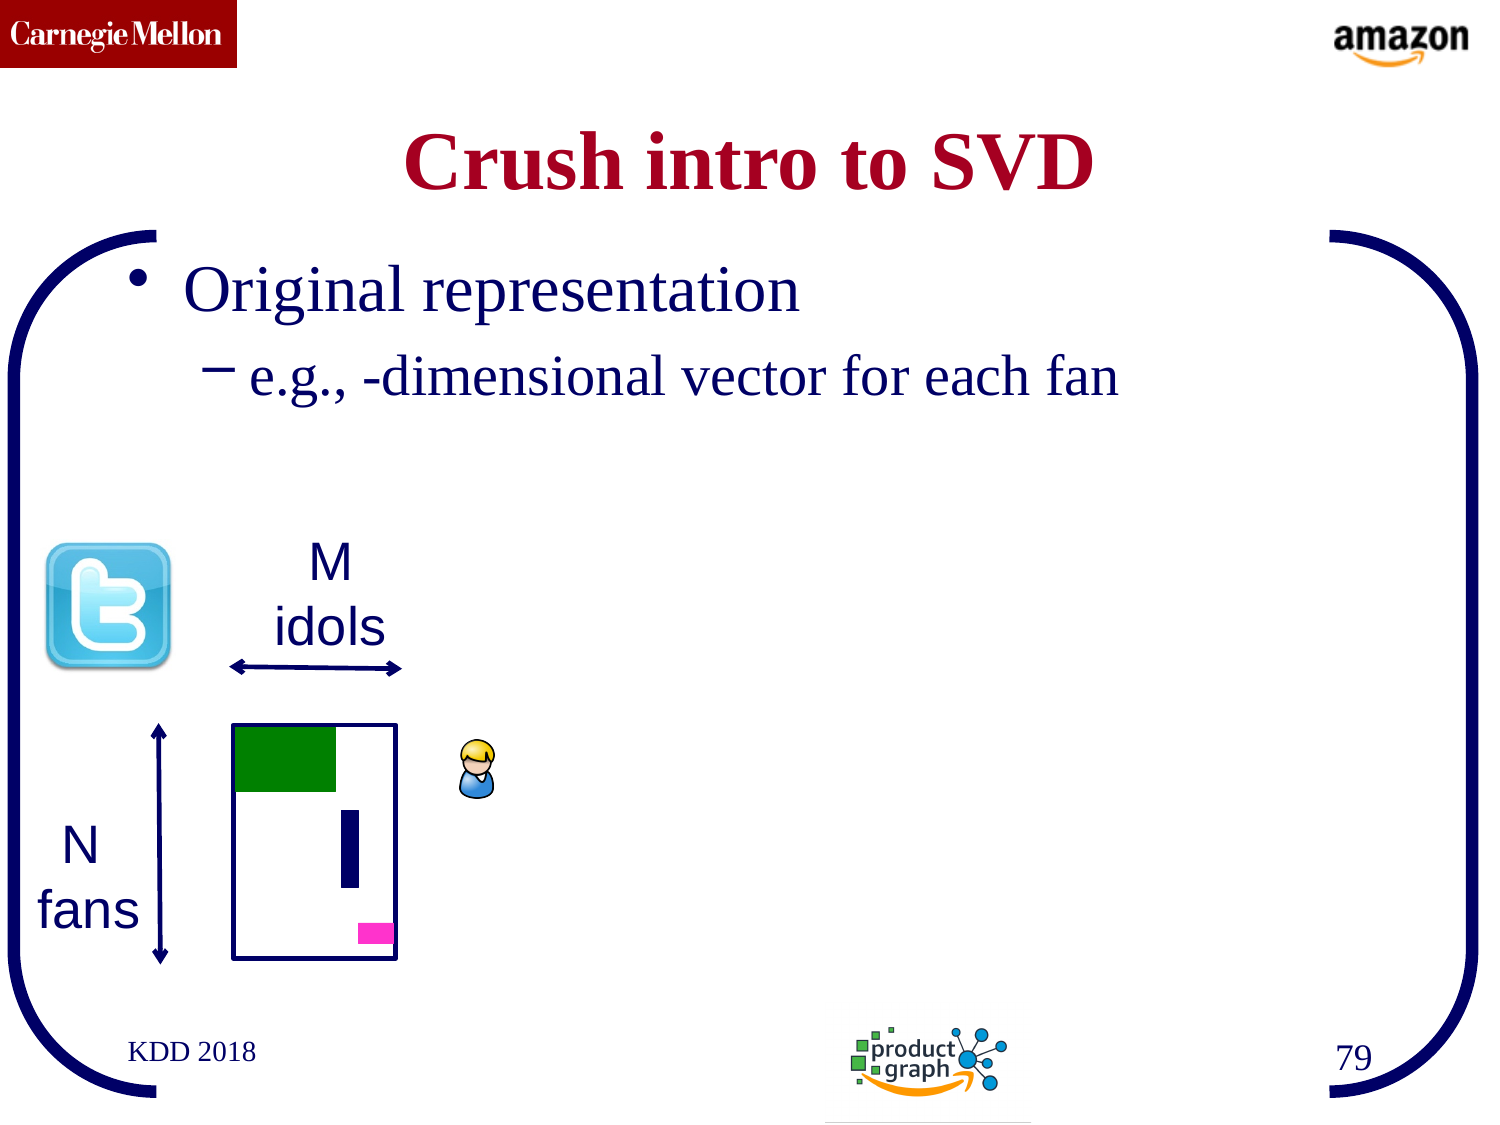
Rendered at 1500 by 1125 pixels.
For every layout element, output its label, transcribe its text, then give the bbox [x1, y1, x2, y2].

text_box [13, 236, 1473, 1092]
slide_number 79 [1074, 1024, 1388, 1101]
picture [40, 539, 176, 675]
picture [1322, 4, 1484, 88]
picture [459, 738, 495, 800]
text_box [233, 724, 396, 959]
slide_number KDD 2018 [112, 1024, 426, 1101]
title Crush intro to SVD [112, 99, 1388, 213]
picture [0, 0, 237, 68]
